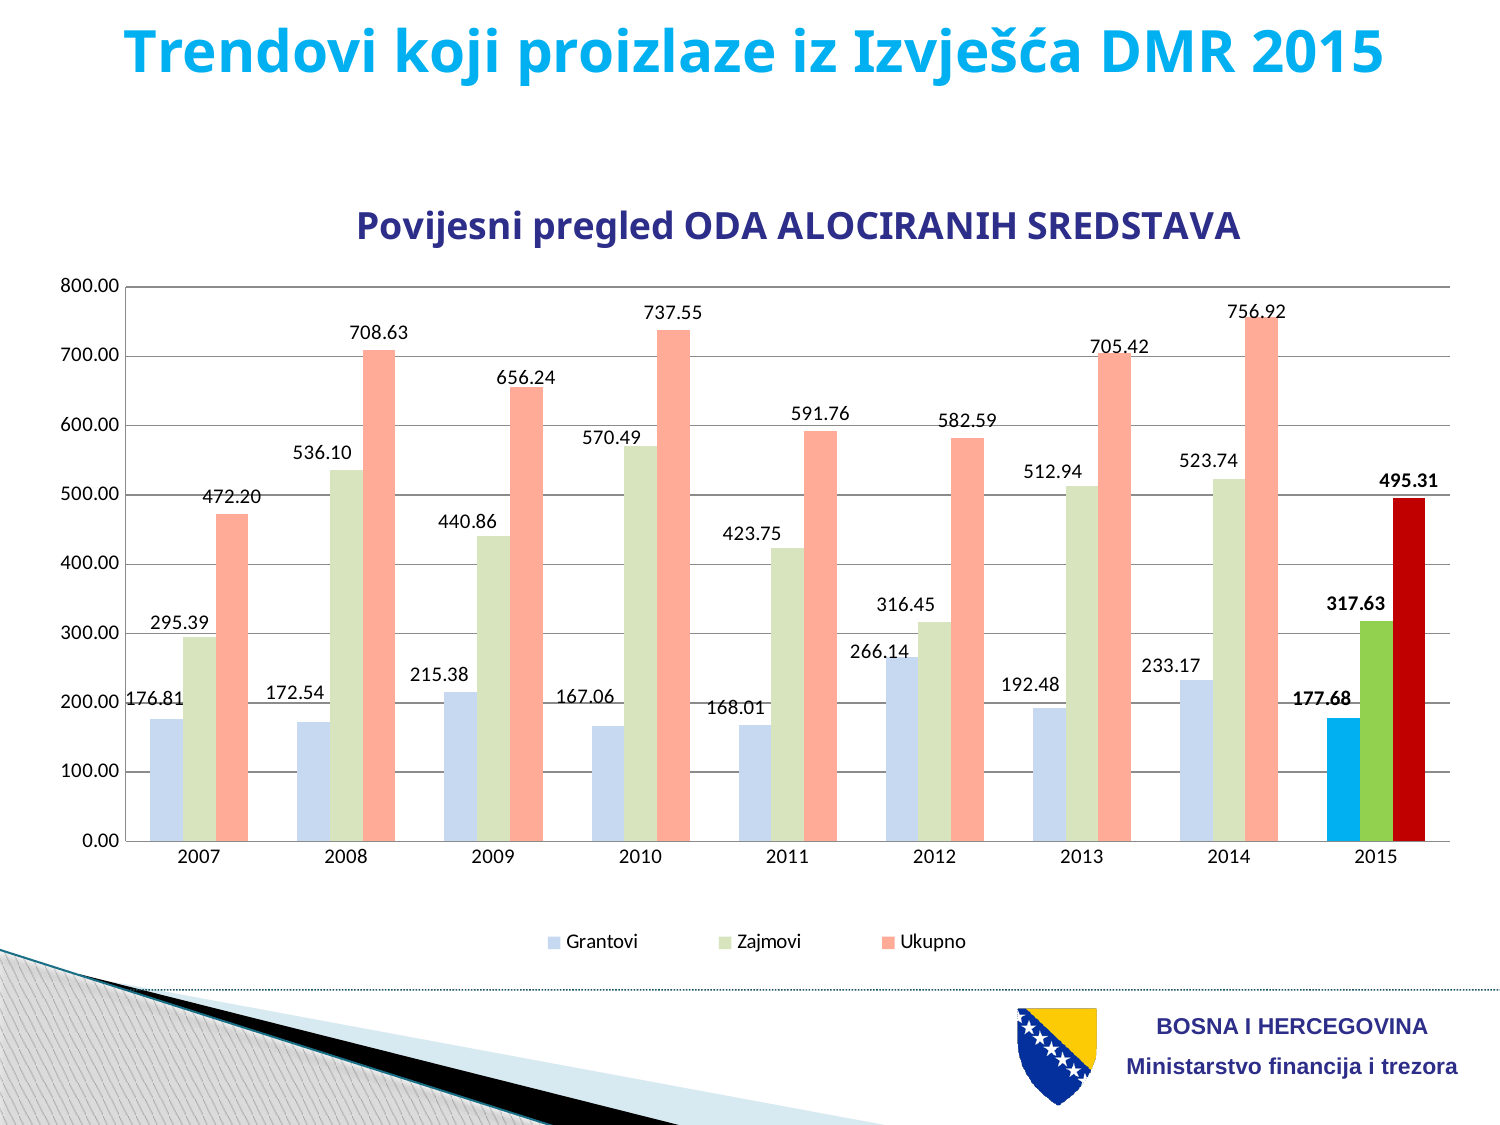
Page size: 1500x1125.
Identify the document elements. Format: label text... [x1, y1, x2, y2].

picture [1017, 1008, 1098, 1106]
text_box Trendovi koji proizlaze iz Izvješća DMR 2015 [35, 6, 1489, 164]
chart [24, 187, 1462, 970]
text_box BOSNA I HERCEGOVINA Ministarstvo financija i trezora [1096, 1004, 1489, 1125]
